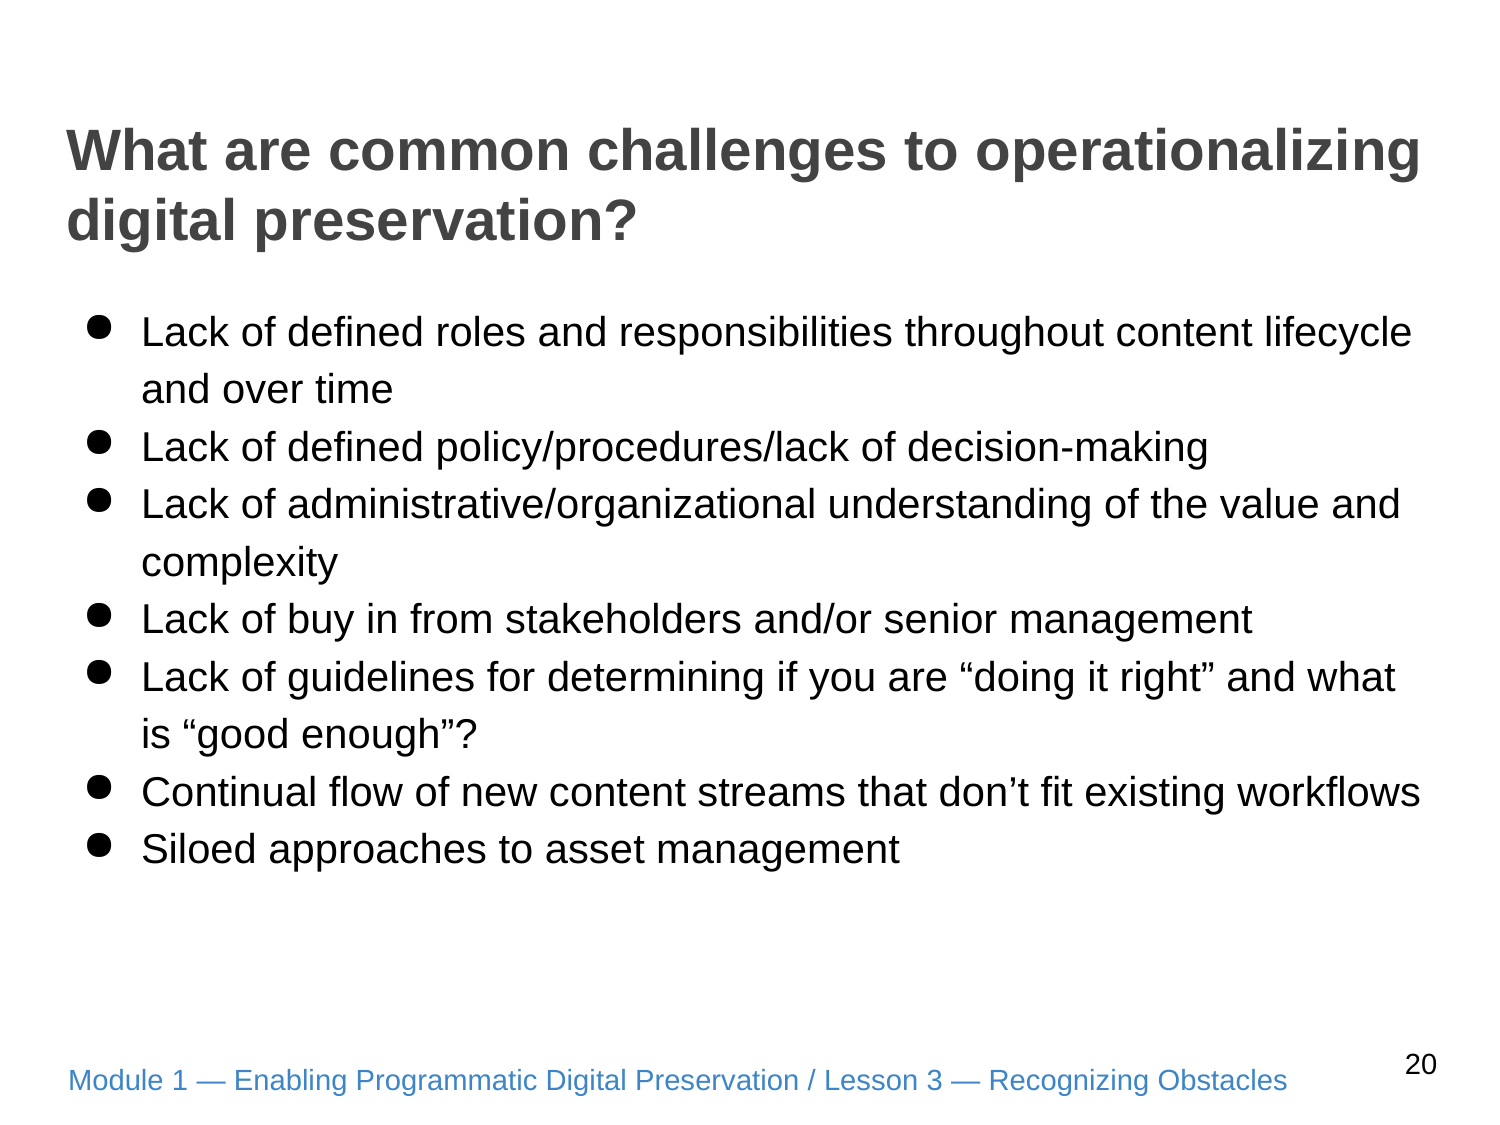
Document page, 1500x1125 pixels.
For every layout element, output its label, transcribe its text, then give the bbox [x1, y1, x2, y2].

slide_number 20 [1389, 1019, 1480, 1106]
title What are common challenges to operationalizing digital preservation? [51, 97, 1449, 223]
list Lack of defined roles and responsibilities throughout content lifecycle and over time Lack of defined policy/procedures/lack of decision-making Lack of administrative/organizational understanding of the value and complexity Lack of buy in from stakeholders and/or senior management Lack of guidelines for determining if you are “doing it right” and what is “good enough”? Continual flow of new content streams that don’t fit existing workflows Siloed approaches to asset management [51, 282, 1449, 1000]
text_box Module 1 — Enabling Programmatic Digital Preservation / Lesson 3 — Recognizing Obstacles [53, 1046, 1410, 1106]
